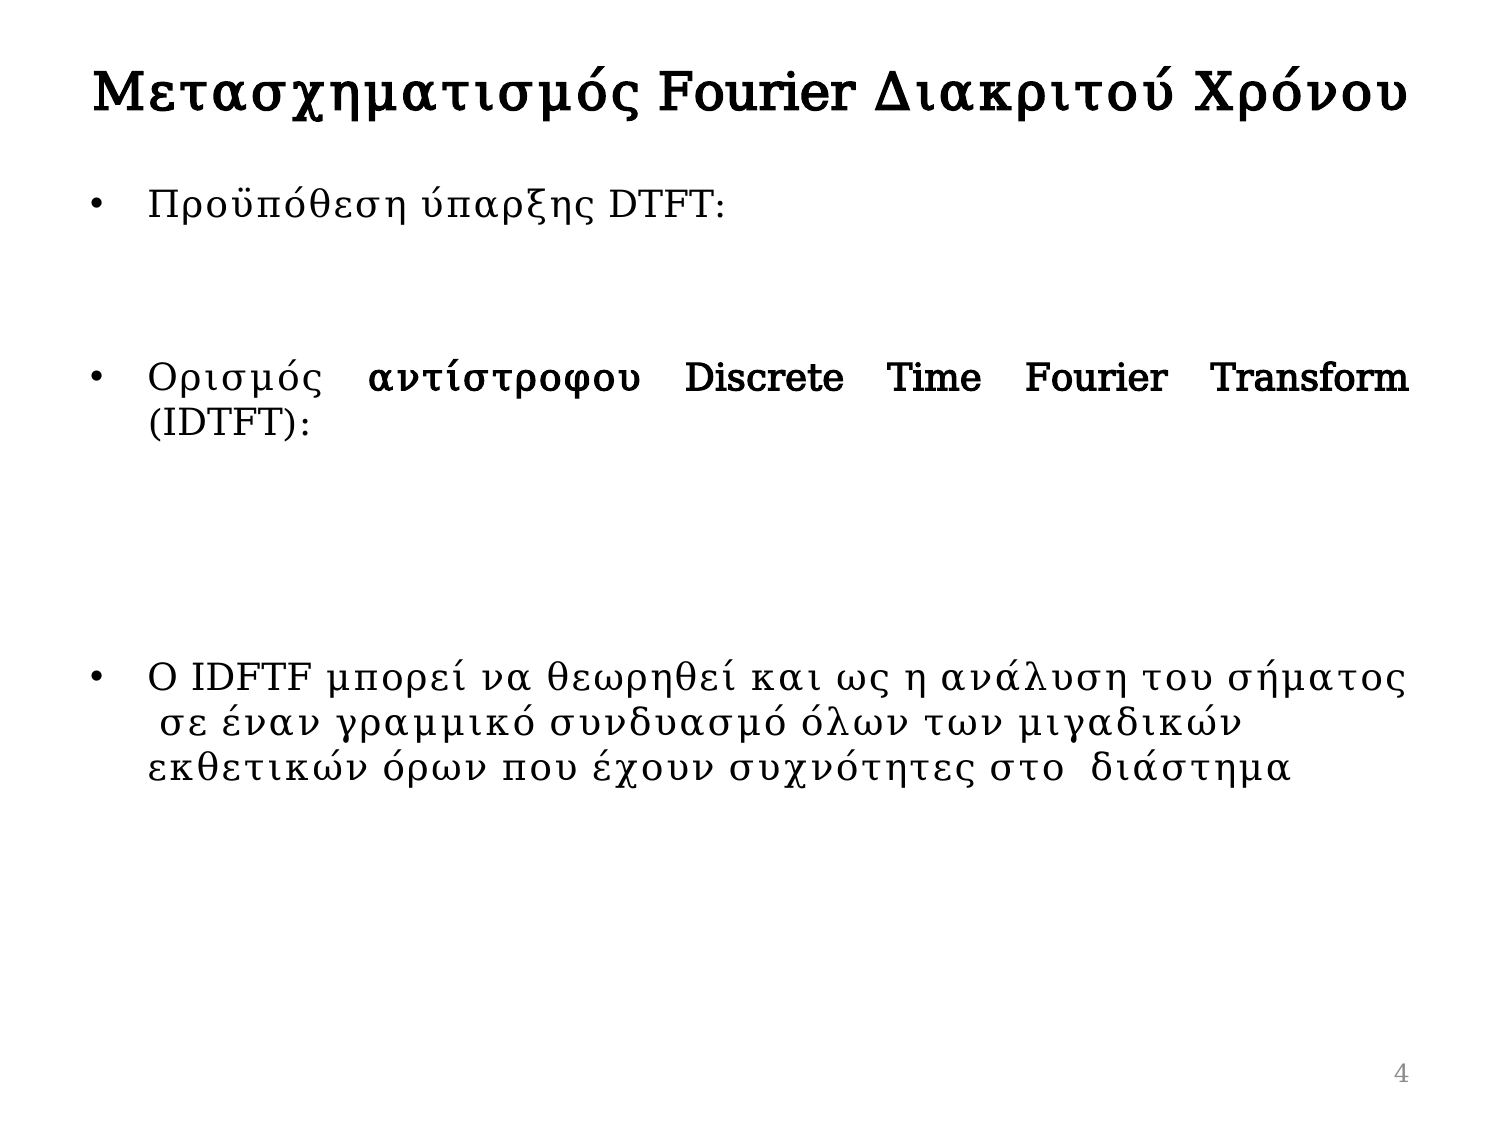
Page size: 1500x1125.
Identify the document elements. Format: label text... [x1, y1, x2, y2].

slide_number 4 [1222, 1042, 1425, 1103]
title Μετασχηματισμός Fourier Διακριτού Χρόνου [75, 19, 1425, 159]
